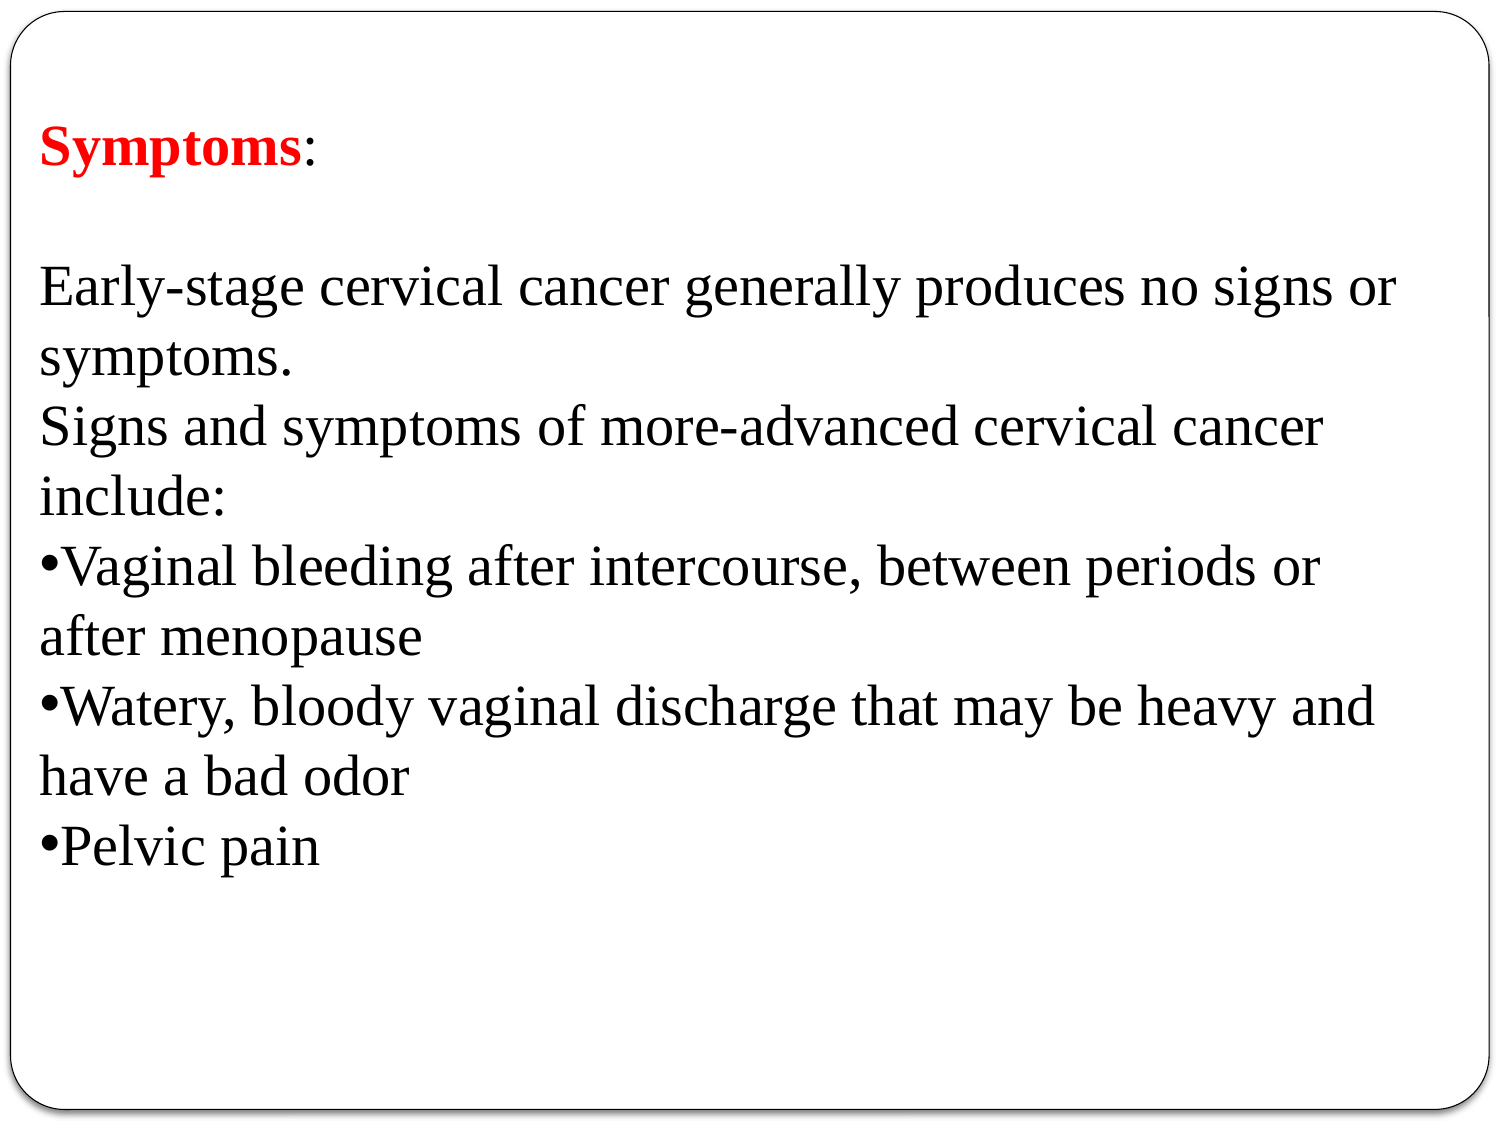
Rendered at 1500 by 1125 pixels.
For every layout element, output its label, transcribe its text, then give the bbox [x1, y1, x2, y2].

text_box Symptoms: Early-stage cervical cancer generally produces no signs or symptoms. Signs and symptoms of more-advanced cervical cancer include: Vaginal bleeding after intercourse, between periods or after menopause Watery, bloody vaginal discharge that may be heavy and have a bad odor Pelvic pain [24, 99, 1450, 885]
